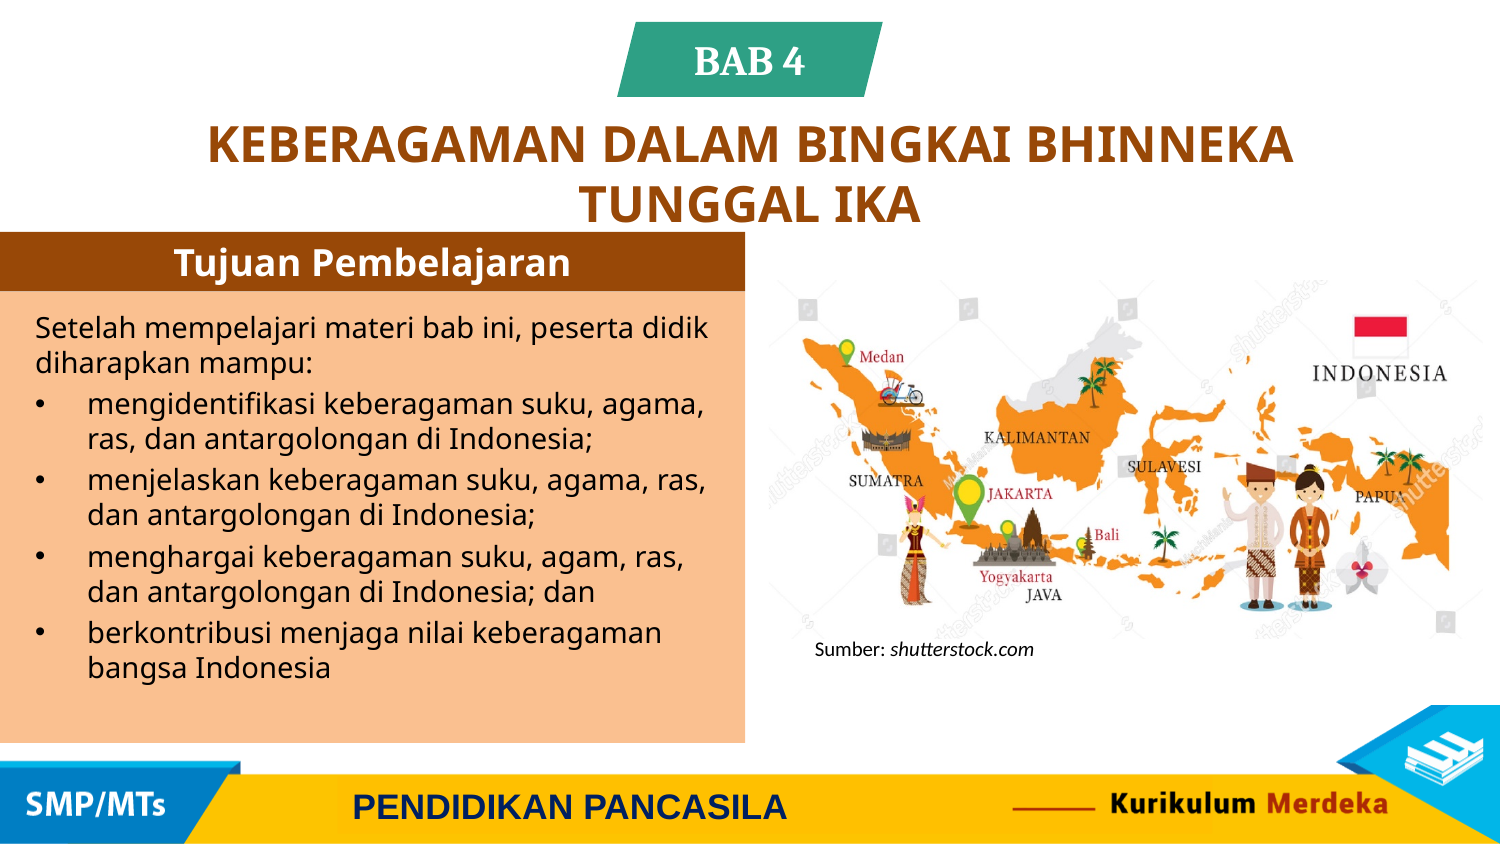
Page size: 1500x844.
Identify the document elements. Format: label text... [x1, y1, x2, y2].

picture [768, 280, 1483, 639]
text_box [616, 21, 883, 97]
text_box Sumber: shutterstock.com [799, 647, 1088, 668]
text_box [0, 705, 1500, 844]
text_box KEBERAGAMAN DALAM BINGKAI BHINNEKA TUNGGAL IKA [195, 109, 1305, 236]
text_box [0, 231, 746, 704]
